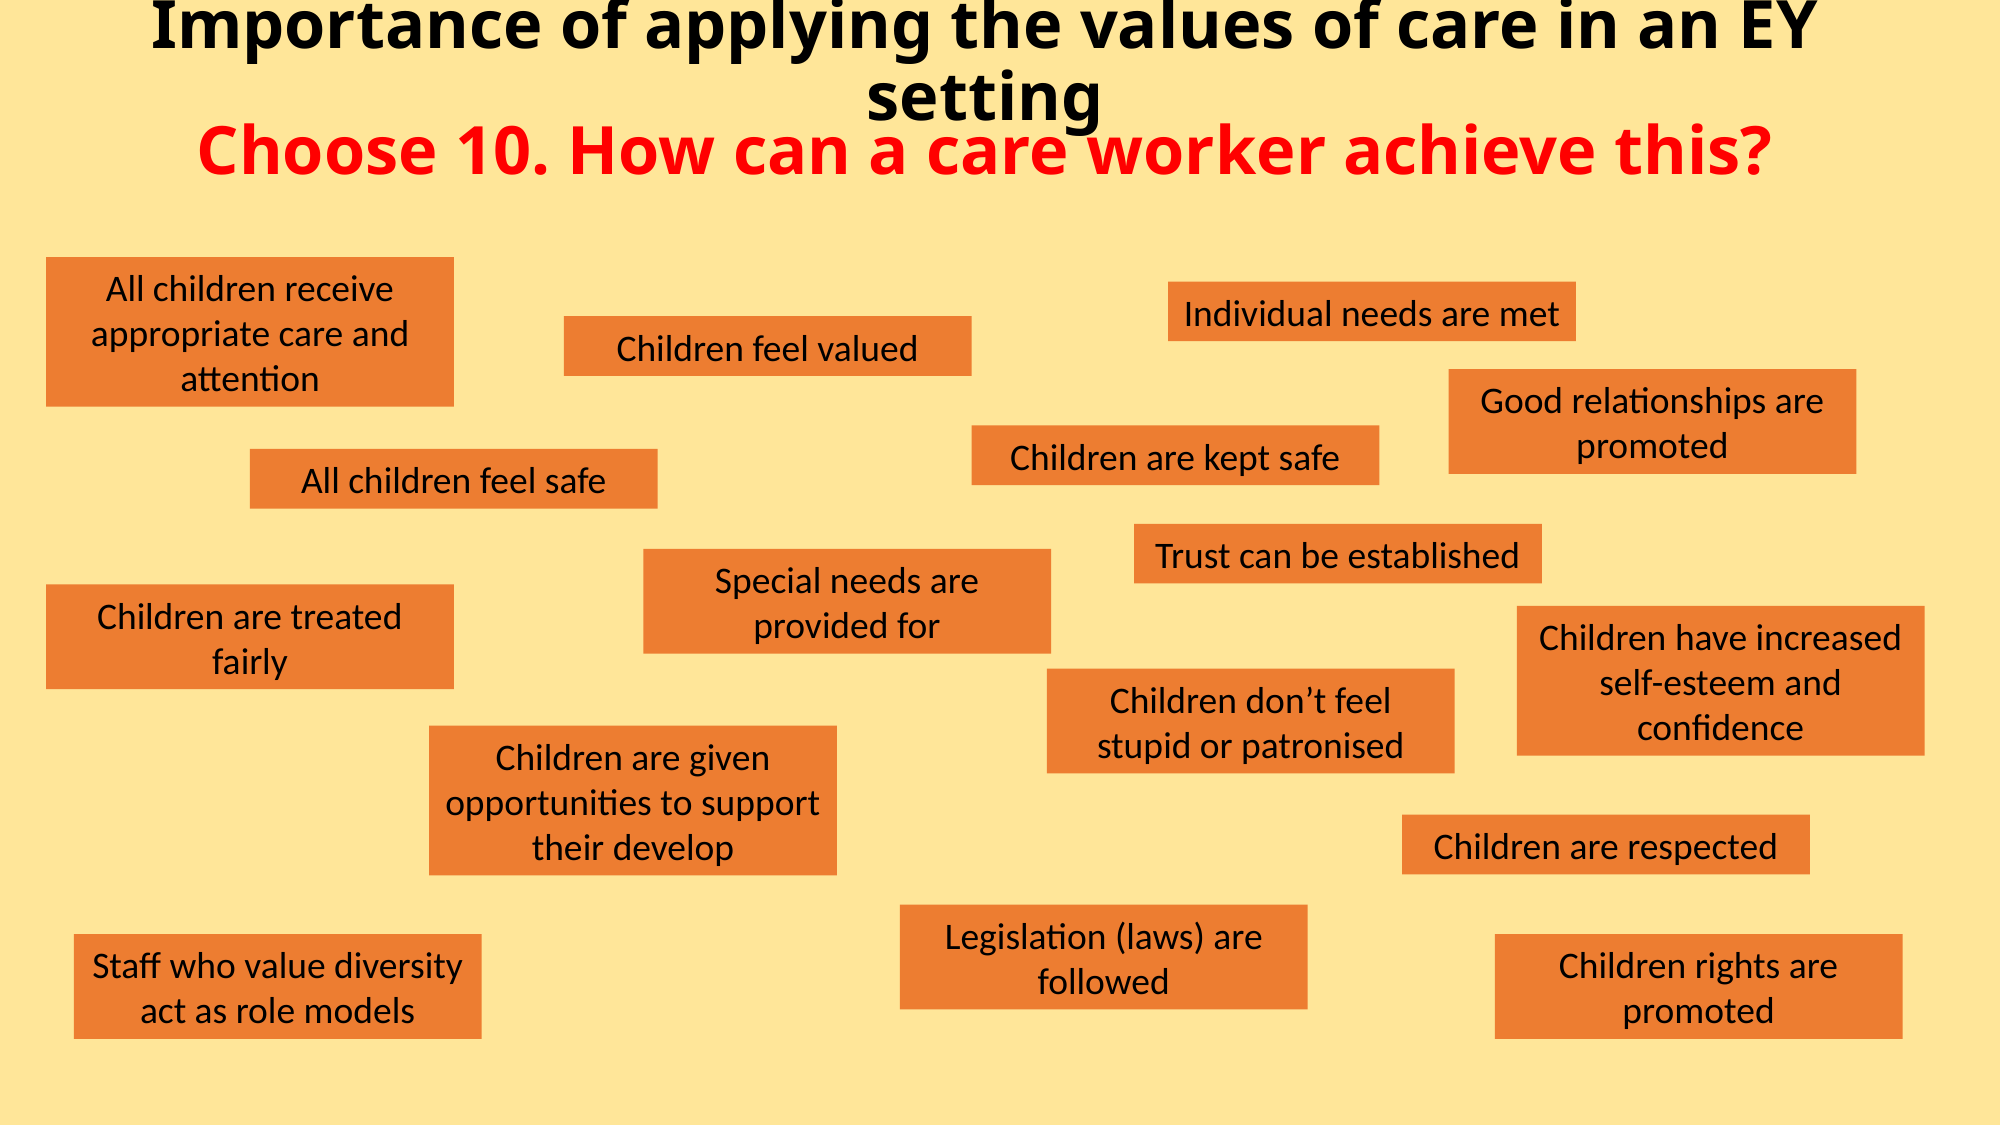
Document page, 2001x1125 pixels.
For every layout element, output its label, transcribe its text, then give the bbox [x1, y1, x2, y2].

text_box Children rights are promoted [1494, 934, 1903, 1039]
text_box All children feel safe [249, 448, 658, 509]
text_box All children receive appropriate care and attention [46, 257, 454, 407]
text_box Children are treated fairly [46, 584, 454, 690]
text_box Good relationships are promoted [1448, 369, 1857, 474]
text_box Staff who value diversity act as role models [73, 934, 482, 1039]
text_box Children don’t feel stupid or patronised [1046, 668, 1455, 774]
text_box Special needs are provided for [643, 548, 1052, 654]
title Importance of applying the values of care in an EY setting [102, 26, 1868, 100]
text_box Trust can be established [1134, 523, 1542, 584]
text_box Legislation (laws) are followed [899, 904, 1308, 1010]
text_box Individual needs are met [1168, 281, 1576, 342]
text_box Children are respected [1402, 814, 1810, 875]
text_box Children are kept safe [971, 425, 1380, 486]
text_box Choose 10. How can a care worker achieve this? [102, 116, 1868, 190]
text_box Children have increased self-esteem and confidence [1516, 605, 1925, 756]
text_box Children are given opportunities to support their develop [429, 725, 837, 876]
text_box Children feel valued [563, 316, 972, 376]
